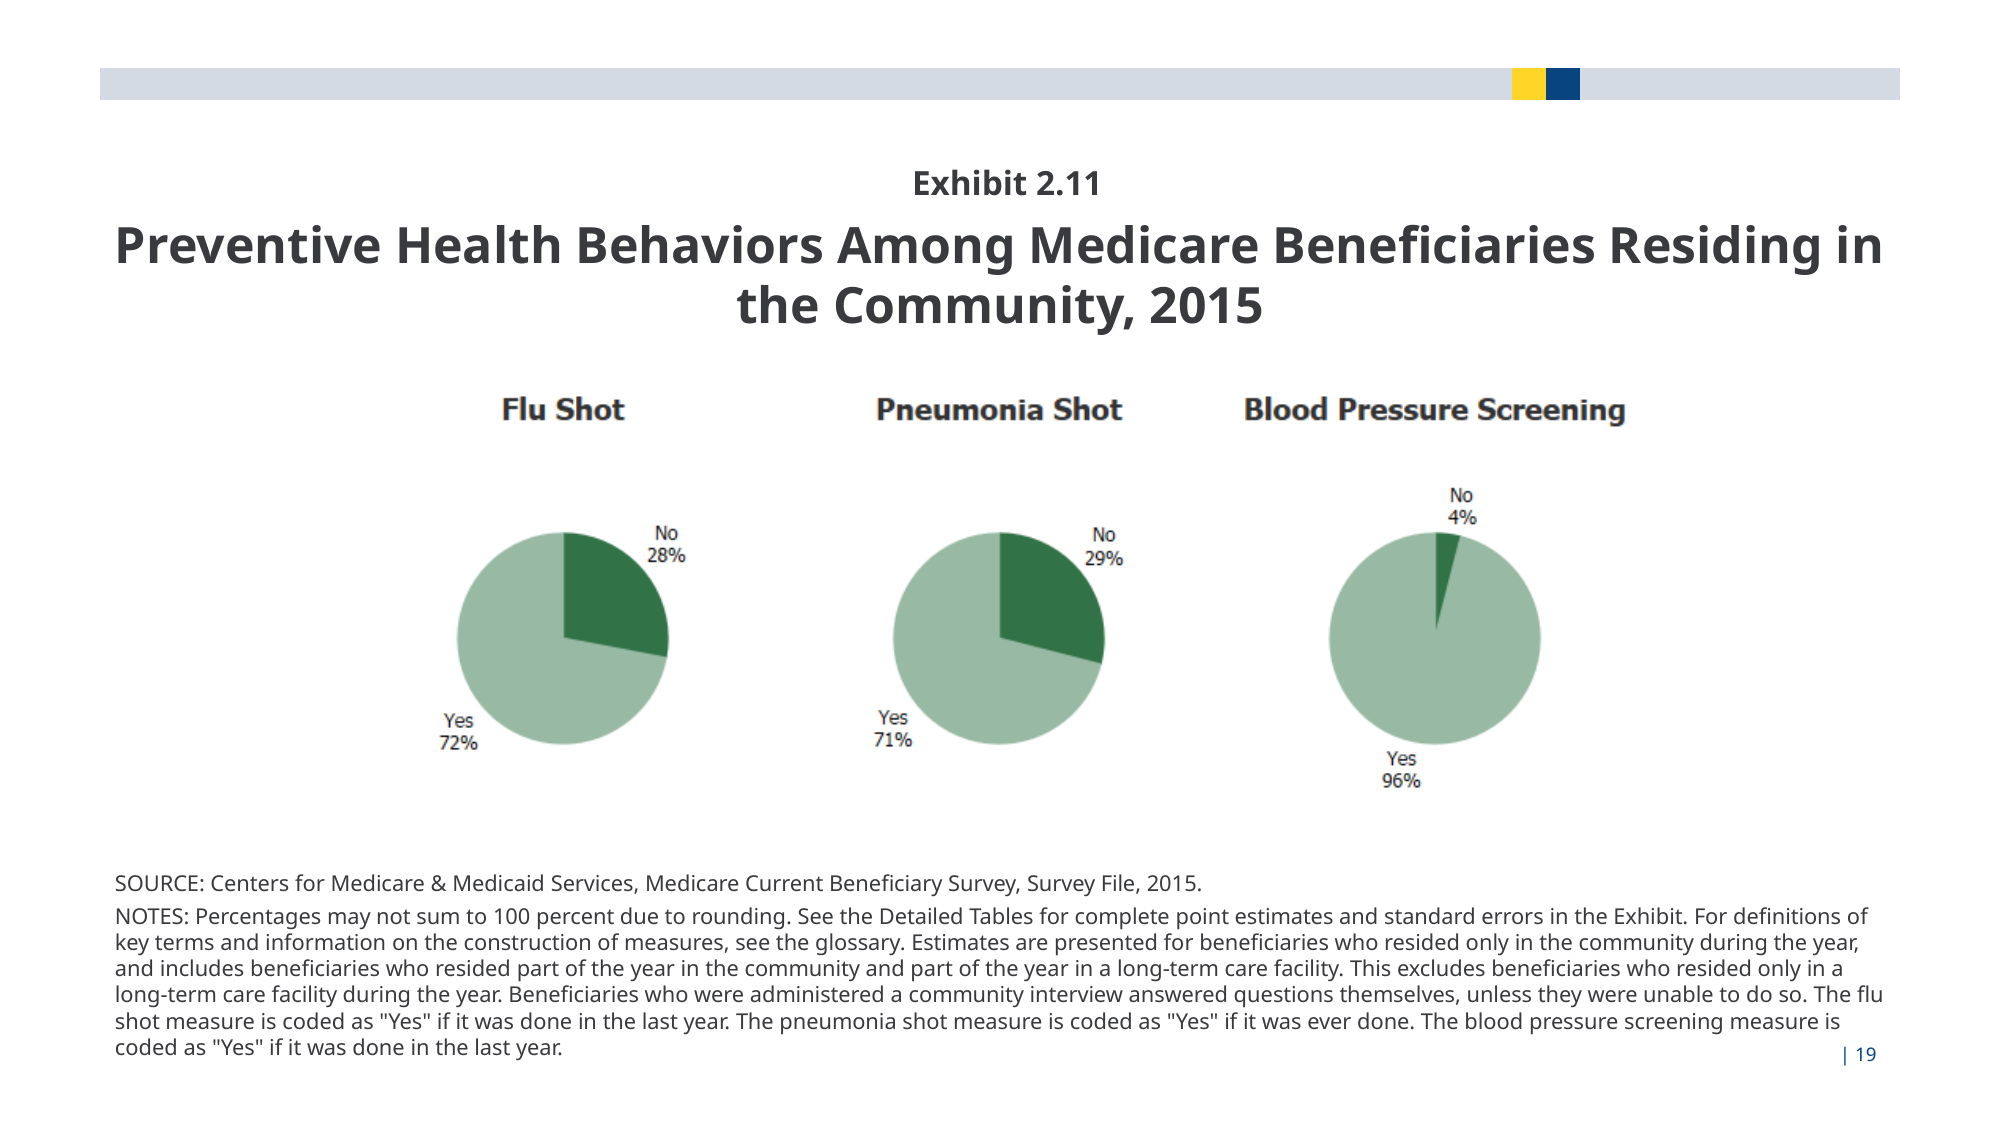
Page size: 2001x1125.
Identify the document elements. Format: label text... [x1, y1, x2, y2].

title Exhibit 2.11 [99, 154, 1900, 213]
picture [330, 374, 1669, 813]
list Preventive Health Behaviors Among Medicare Beneficiaries Residing in the Community, 2015 [99, 213, 1900, 300]
list SOURCE: Centers for Medicare & Medicaid Services, Medicare Current Beneficiary Survey, Survey File, 2015. NOTES: Percentages may not sum to 100 percent due to rounding. See the Detailed Tables for complete point estimates and standard errors in the Exhibit. For definitions of key terms and information on the construction of measures, see the glossary. Estimates are presented for beneficiaries who resided only in the community during the year, and includes beneficiaries who resided part of the year in the community and part of the year in a long-term care facility. This excludes beneficiaries who resided only in a long-term care facility during the year. Beneficiaries who were administered a community interview answered questions themselves, unless they were unable to do so. The flu shot measure is coded as "Yes" if it was done in the last year. The pneumonia shot measure is coded as "Yes" if it was ever done. The blood pressure screening measure is coded as "Yes" if it was done in the last year. [99, 862, 1900, 922]
